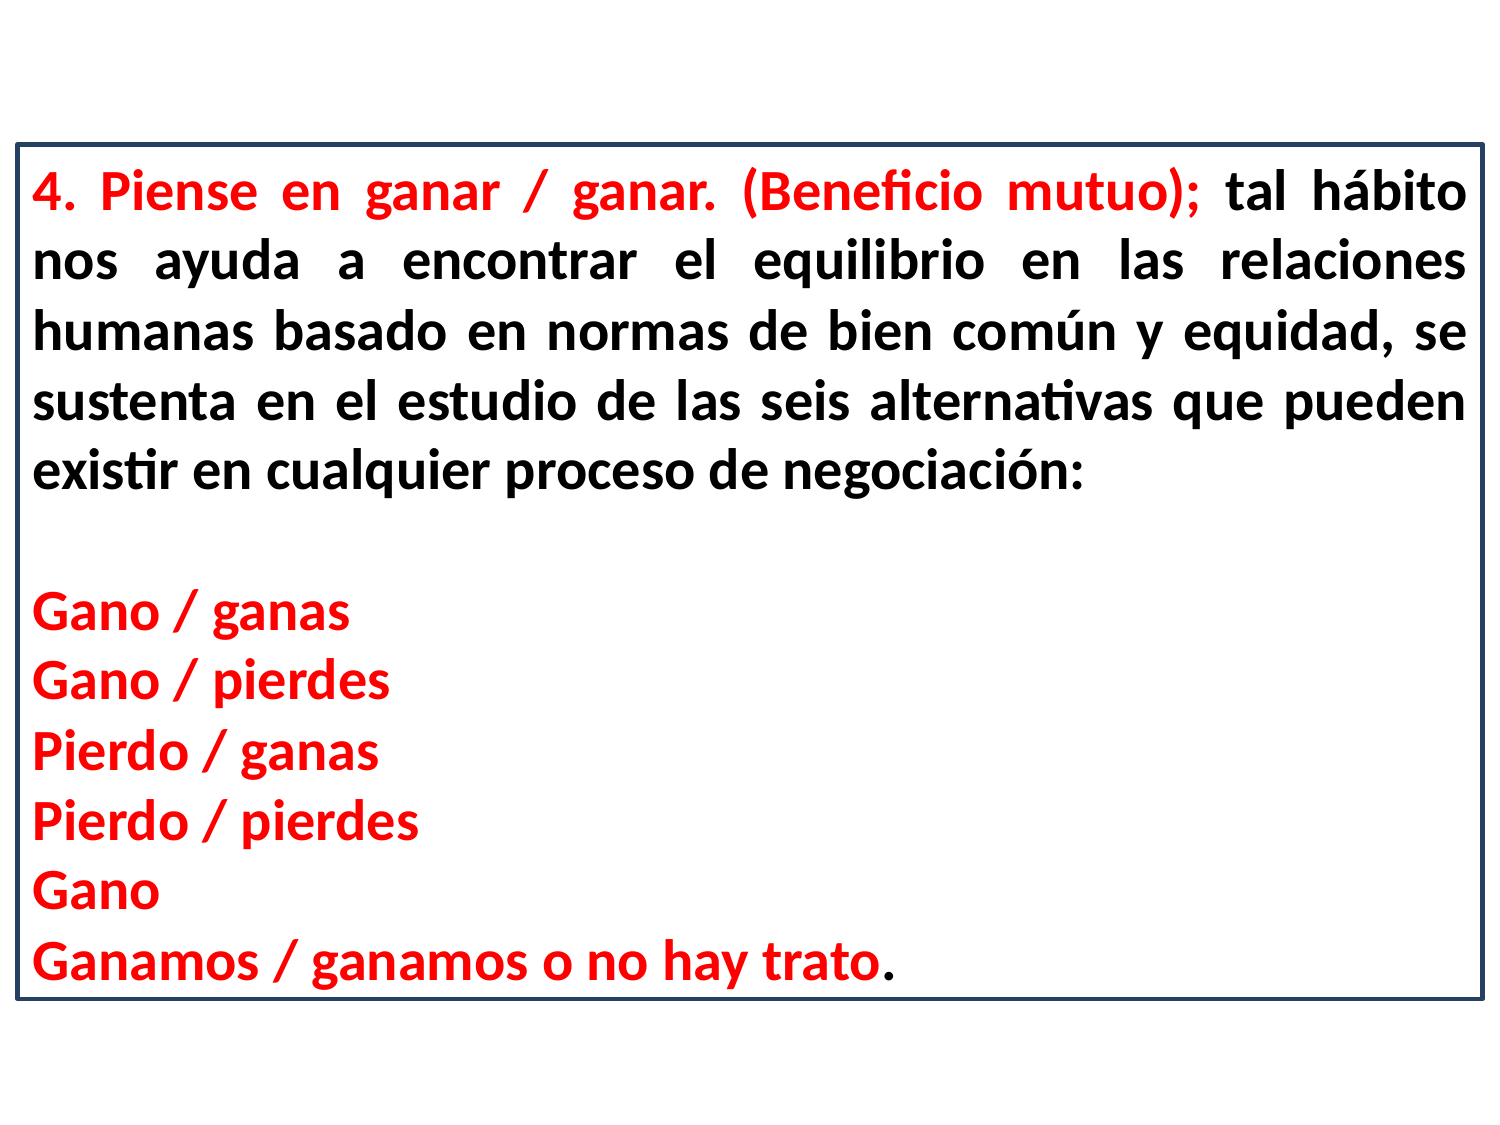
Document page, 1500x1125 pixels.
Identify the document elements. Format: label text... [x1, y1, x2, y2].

text_box 4. Piense en ganar / ganar. (Beneficio mutuo); tal hábito nos ayuda a encontrar el equilibrio en las relaciones humanas basado en normas de bien común y equidad, se sustenta en el estudio de las seis alternativas que pueden existir en cualquier proceso de negociación: Gano / ganas Gano / pierdes Pierdo / ganas Pierdo / pierdes Gano Ganamos / ganamos o no hay trato. [17, 144, 1483, 999]
